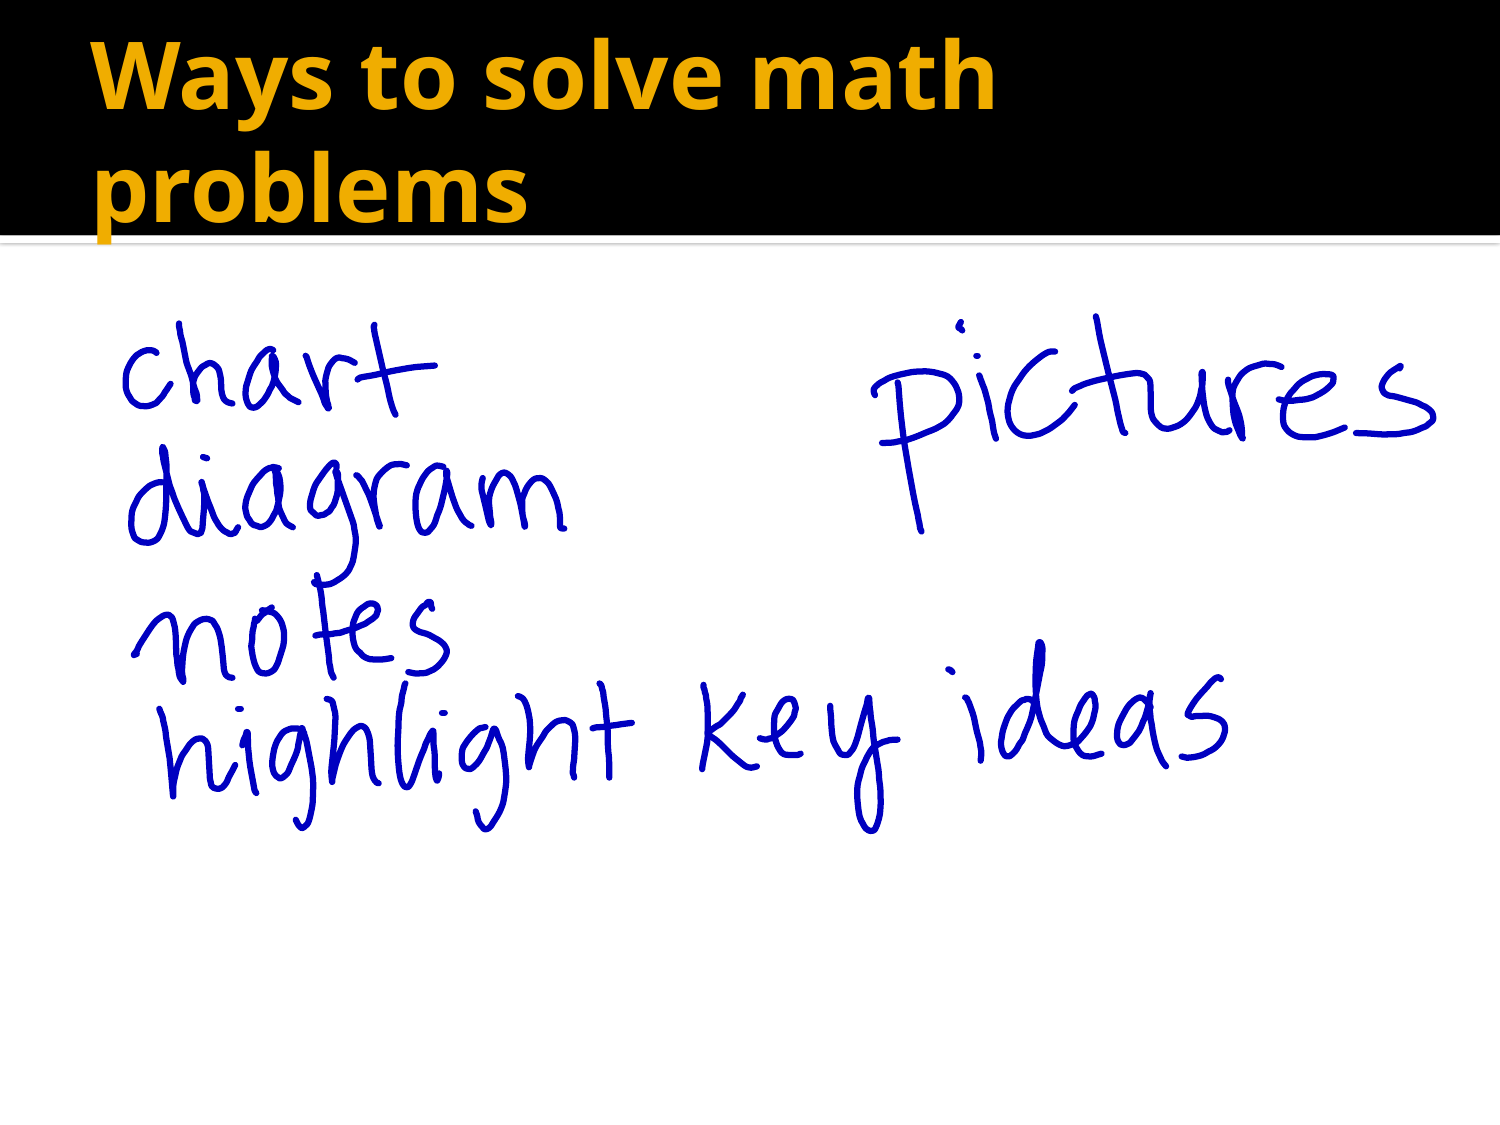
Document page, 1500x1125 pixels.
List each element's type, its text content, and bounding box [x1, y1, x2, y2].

text_box [1355, 365, 1434, 435]
text_box [978, 374, 997, 440]
text_box [254, 609, 266, 620]
text_box [903, 441, 922, 532]
text_box [309, 462, 357, 586]
text_box [325, 639, 335, 679]
text_box [355, 463, 408, 528]
text_box [326, 698, 380, 784]
text_box [373, 324, 386, 372]
text_box [1095, 315, 1111, 377]
text_box [397, 682, 440, 788]
text_box [461, 726, 507, 830]
text_box [178, 322, 233, 405]
text_box [125, 349, 171, 407]
text_box [1116, 692, 1167, 767]
text_box [957, 321, 963, 331]
text_box [1007, 351, 1076, 437]
text_box [357, 365, 436, 380]
text_box [133, 614, 233, 683]
text_box [759, 698, 802, 756]
text_box [1071, 371, 1230, 433]
text_box [829, 697, 899, 832]
text_box [480, 472, 565, 530]
text_box [414, 465, 473, 534]
text_box [407, 601, 448, 674]
text_box [244, 466, 294, 528]
text_box [250, 610, 285, 674]
text_box [244, 348, 300, 409]
text_box [964, 696, 982, 762]
text_box [701, 684, 709, 770]
text_box [604, 727, 610, 779]
text_box [1115, 402, 1126, 434]
text_box [873, 370, 960, 444]
text_box [517, 695, 576, 779]
text_box [316, 574, 327, 633]
text_box [383, 375, 397, 416]
text_box [599, 683, 608, 726]
text_box [1227, 363, 1282, 439]
text_box [158, 708, 236, 797]
text_box [1181, 676, 1226, 759]
text_box [130, 446, 239, 544]
text_box [271, 727, 314, 829]
text_box [314, 602, 392, 661]
text_box [305, 355, 356, 409]
text_box [1000, 641, 1103, 757]
text_box [241, 731, 257, 794]
text_box [1278, 373, 1346, 438]
title Ways to solve math problems [75, 25, 1425, 231]
text_box [707, 694, 758, 769]
